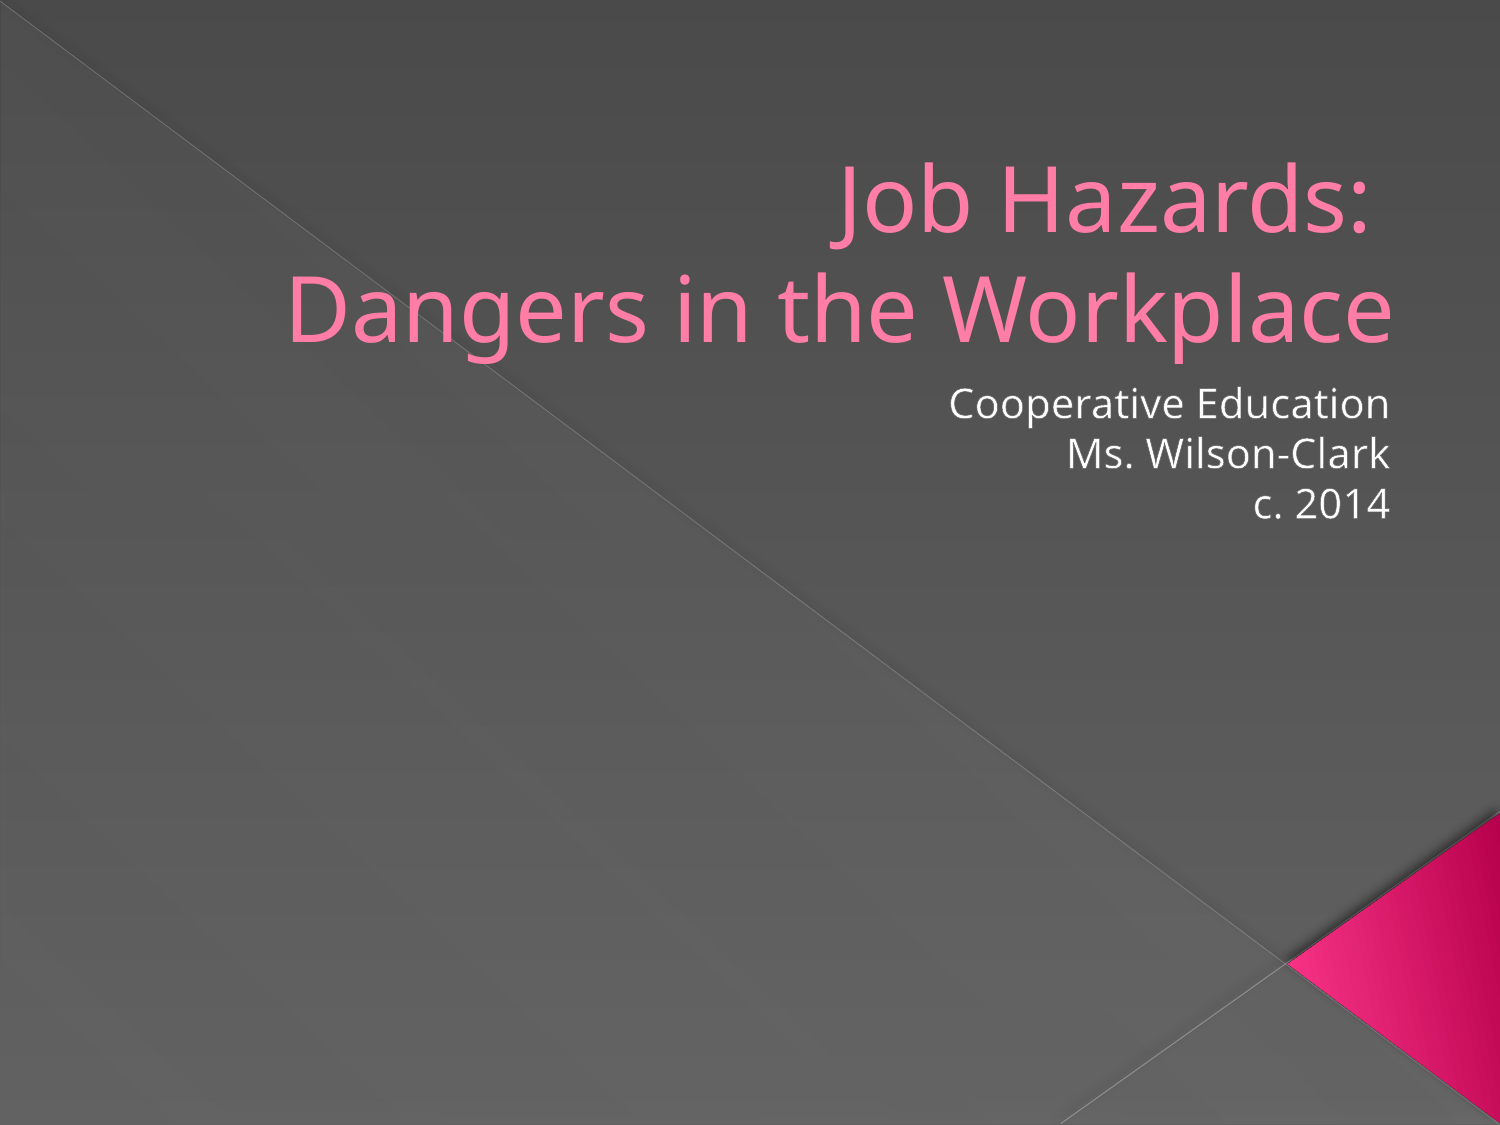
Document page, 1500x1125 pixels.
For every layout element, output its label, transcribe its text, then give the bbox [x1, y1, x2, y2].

title Job Hazards: Dangers in the Workplace [88, 127, 1412, 369]
subtitle Cooperative Education Ms. Wilson-Clark c. 2014 [88, 369, 1412, 657]
